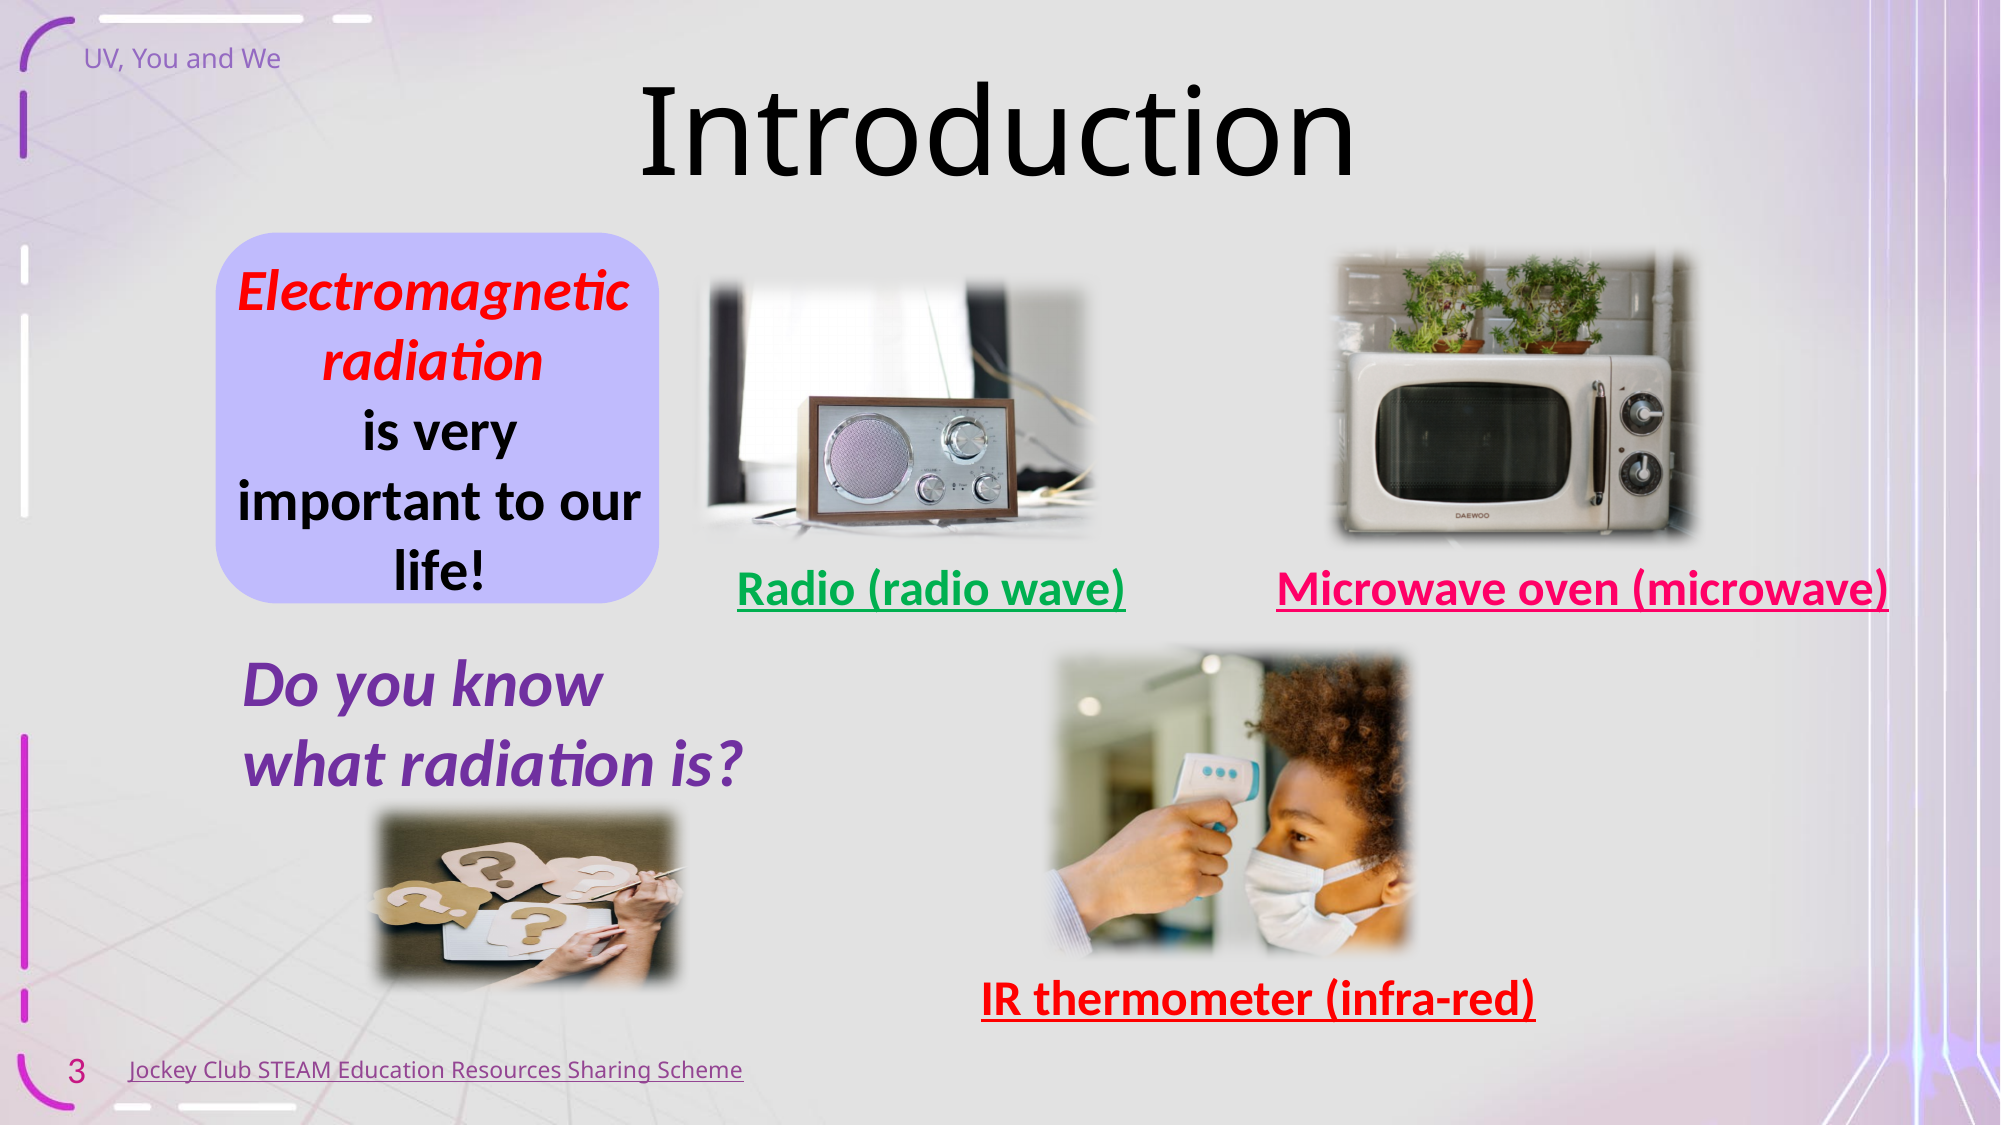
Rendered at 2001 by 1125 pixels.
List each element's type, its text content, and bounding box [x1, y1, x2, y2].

text_box Microwave oven (microwave) [1261, 547, 1905, 623]
text_box IR thermometer (infra-red) [965, 958, 1551, 1034]
title Introduction [99, 45, 1900, 233]
text_box Do you know what radiation is? [227, 631, 775, 807]
text_box Radio (radio wave) [722, 547, 1142, 623]
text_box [215, 232, 660, 604]
picture [0, 0, 2001, 1125]
